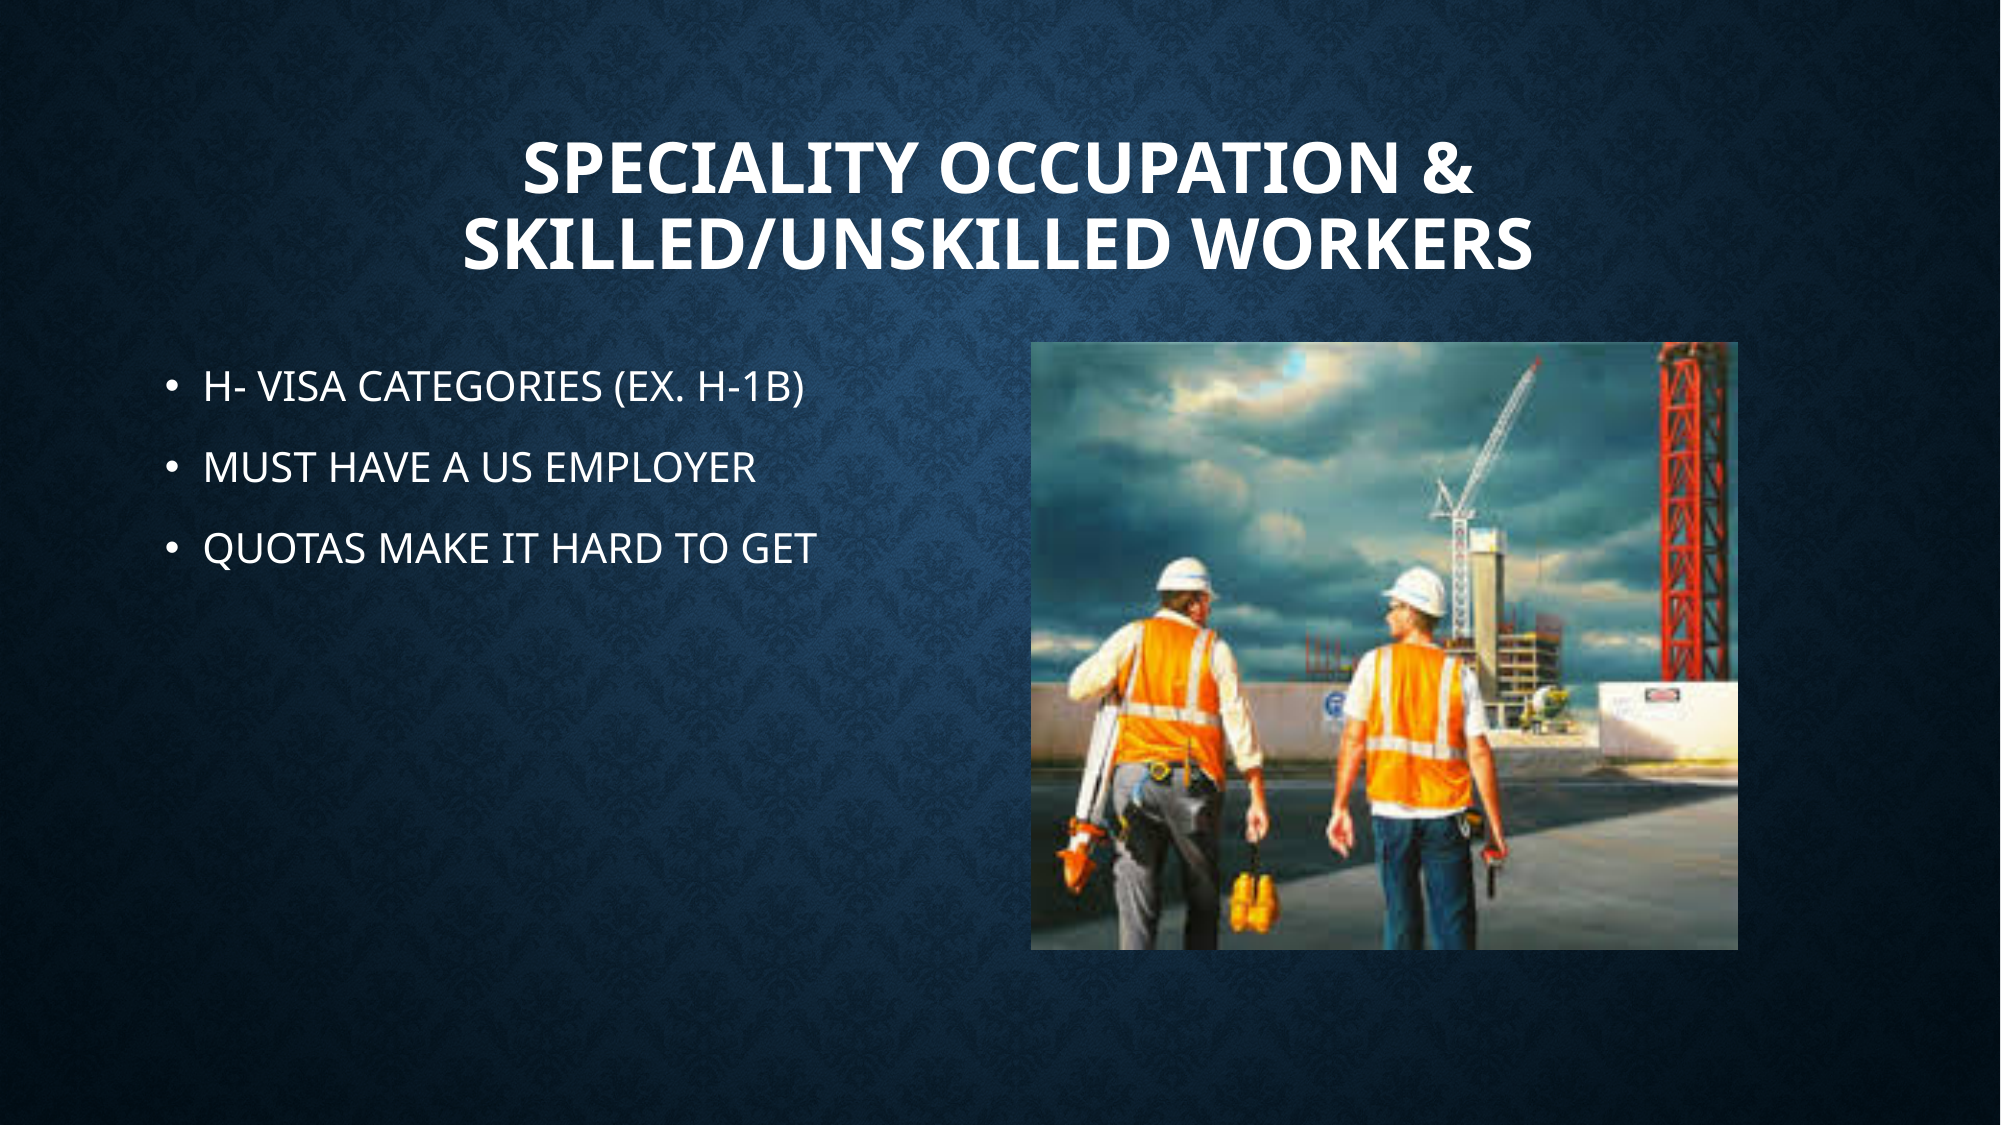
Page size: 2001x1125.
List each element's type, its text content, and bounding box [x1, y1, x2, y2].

list H- VISA CATEGORIES (EX. H-1B) MUST HAVE A US EMPLOYER QUOTAS MAKE IT HARD TO GET [149, 342, 988, 950]
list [1030, 341, 1738, 951]
title SPECIALITY OCCUPATION & SKILLED/UNSKILLED WORKERS [149, 99, 1849, 318]
